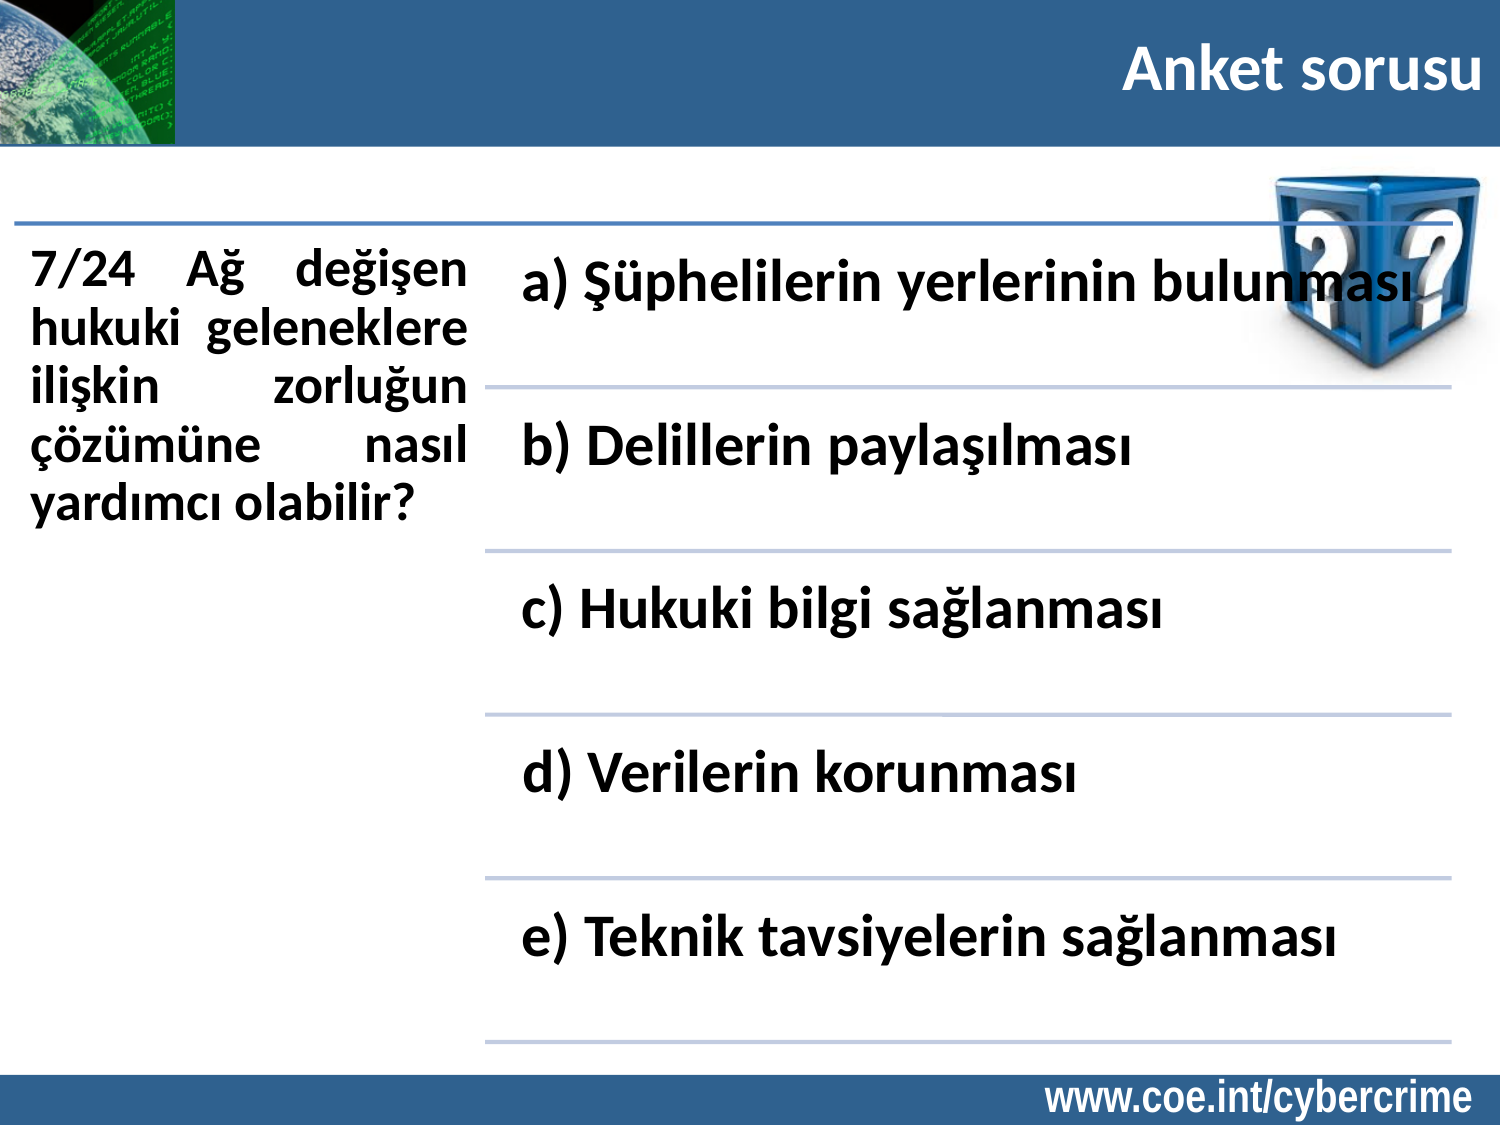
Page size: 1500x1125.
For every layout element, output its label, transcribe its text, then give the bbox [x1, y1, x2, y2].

text_box www.coe.int/cybercrime [1030, 1059, 1500, 1125]
text_box [0, 1073, 1030, 1125]
picture [1227, 115, 1500, 406]
text_box Anket sorusu [177, 0, 1500, 149]
picture [0, 0, 175, 144]
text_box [14, 222, 1454, 1053]
